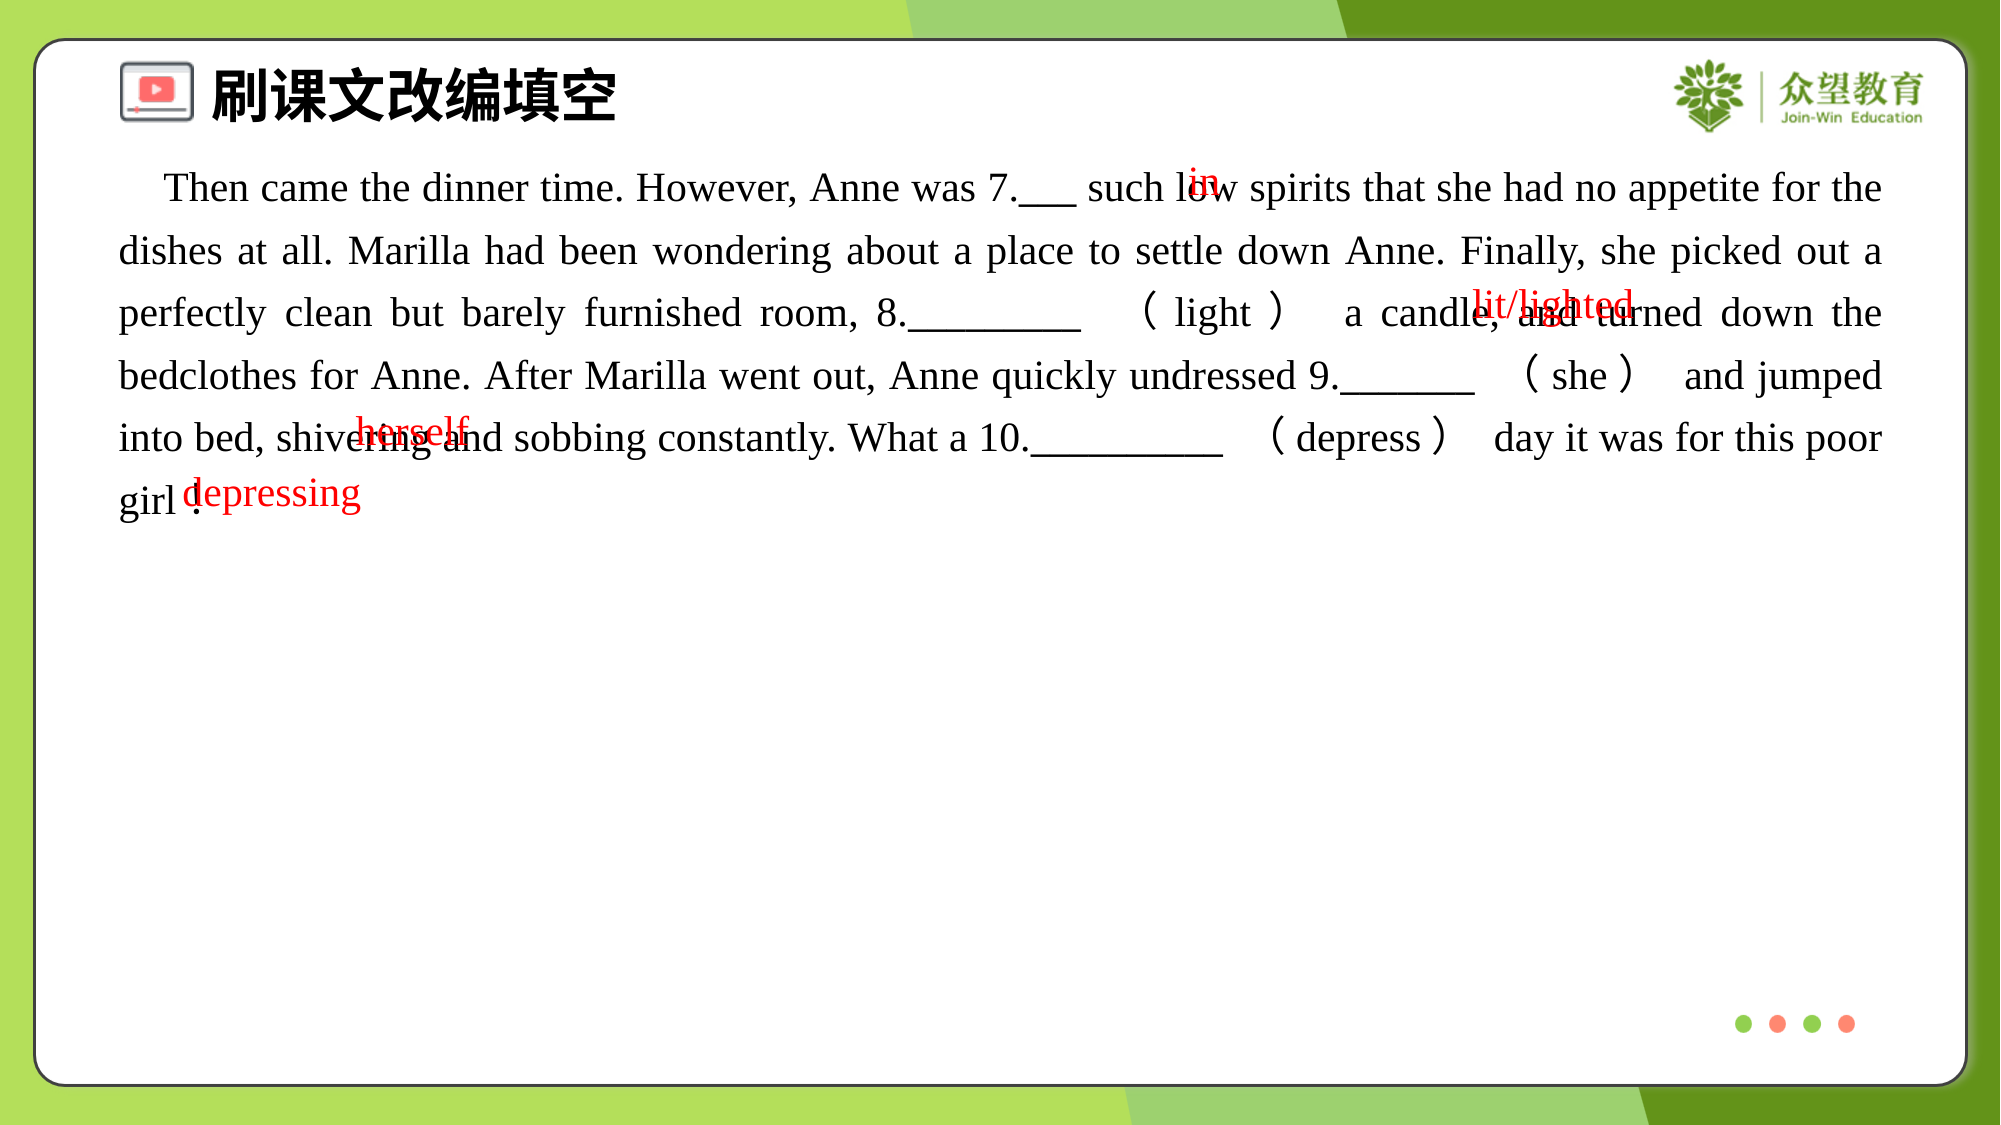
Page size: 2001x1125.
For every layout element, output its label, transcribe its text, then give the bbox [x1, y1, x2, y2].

picture [0, 0, 2000, 1125]
text_box lit/lighted [1467, 264, 1639, 322]
text_box in [1183, 141, 1225, 199]
text_box herself [351, 391, 474, 449]
text_box Then came the dinner time. However, Anne was 7.___ such low spirits that she had no appetite for the dishes at all. Marilla had been wondering about a place to settle down Anne. Finally, she picked out a perfectly clean but barely furnished room, 8._________ （light） a candle, and turned down the bedclothes for Anne. After Marilla went out, Anne quickly undressed 9._______ （she） and jumped into bed, shivering and sobbing constantly. What a 10.__________ （depress） day it was for this poor girl！ [118, 147, 1883, 518]
text_box depressing [178, 451, 366, 510]
